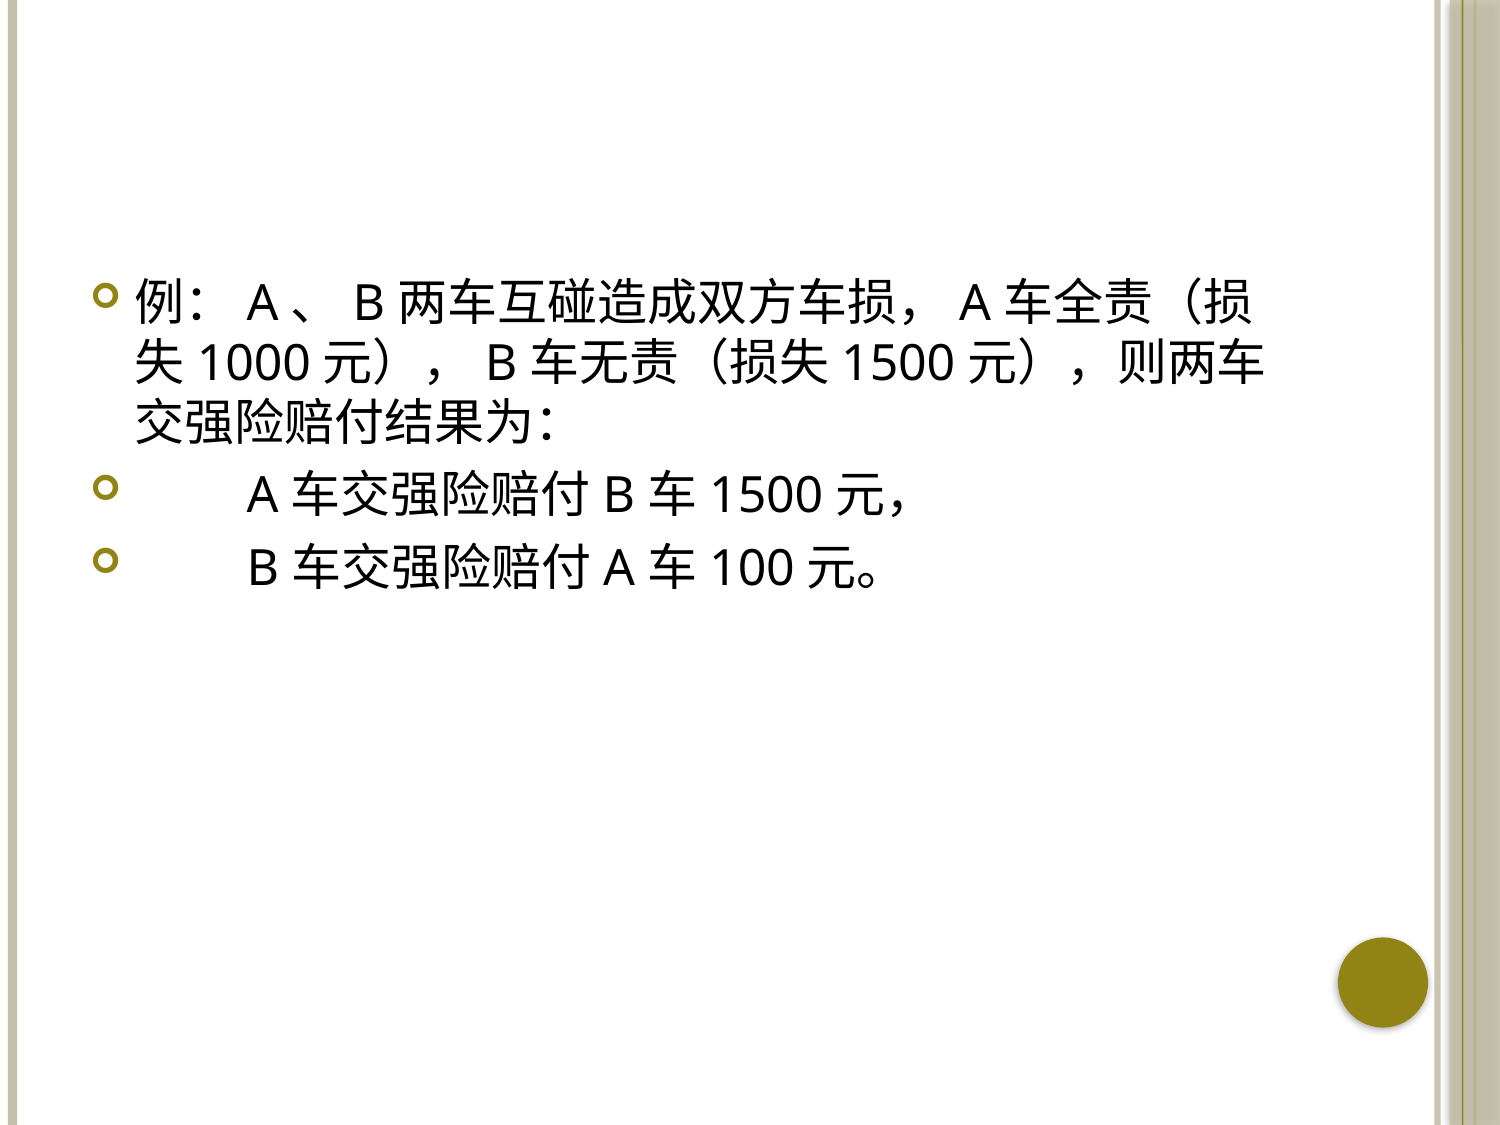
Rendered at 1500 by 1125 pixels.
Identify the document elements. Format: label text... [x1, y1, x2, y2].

list 例：A、B两车互碰造成双方车损，A车全责（损失1000元），B车无责（损失1500元），则两车交强险赔付结果为： A车交强险赔付B车1500元， B车交强险赔付A车100元。 [74, 262, 1301, 1063]
